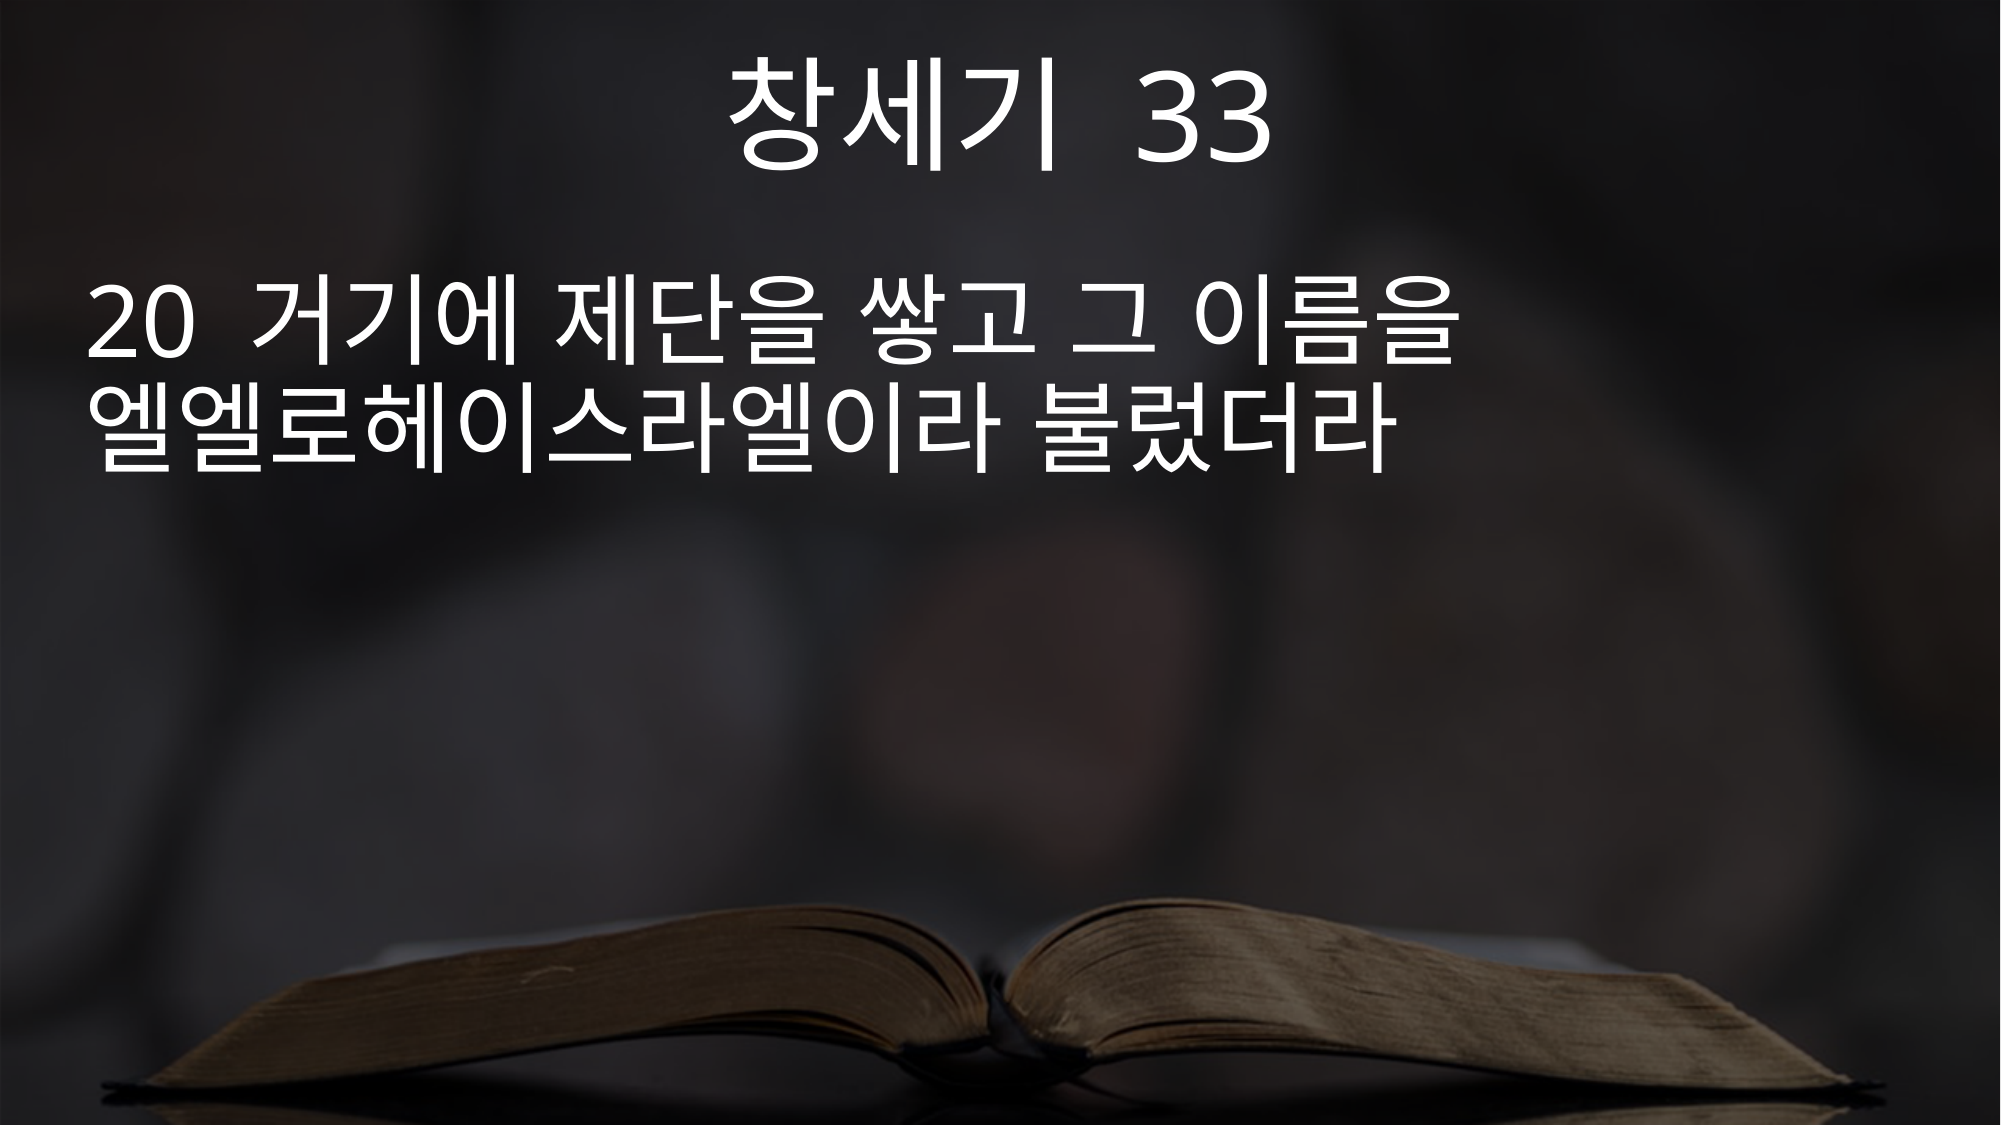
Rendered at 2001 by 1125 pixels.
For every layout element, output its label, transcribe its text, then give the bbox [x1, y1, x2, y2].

footer 창세기 33 [0, 32, 2000, 192]
picture [0, 0, 2001, 1125]
list 20 거기에 제단을 쌓고 그 이름을 엘엘로헤이스라엘이라 불렀더라 [69, 263, 1953, 423]
